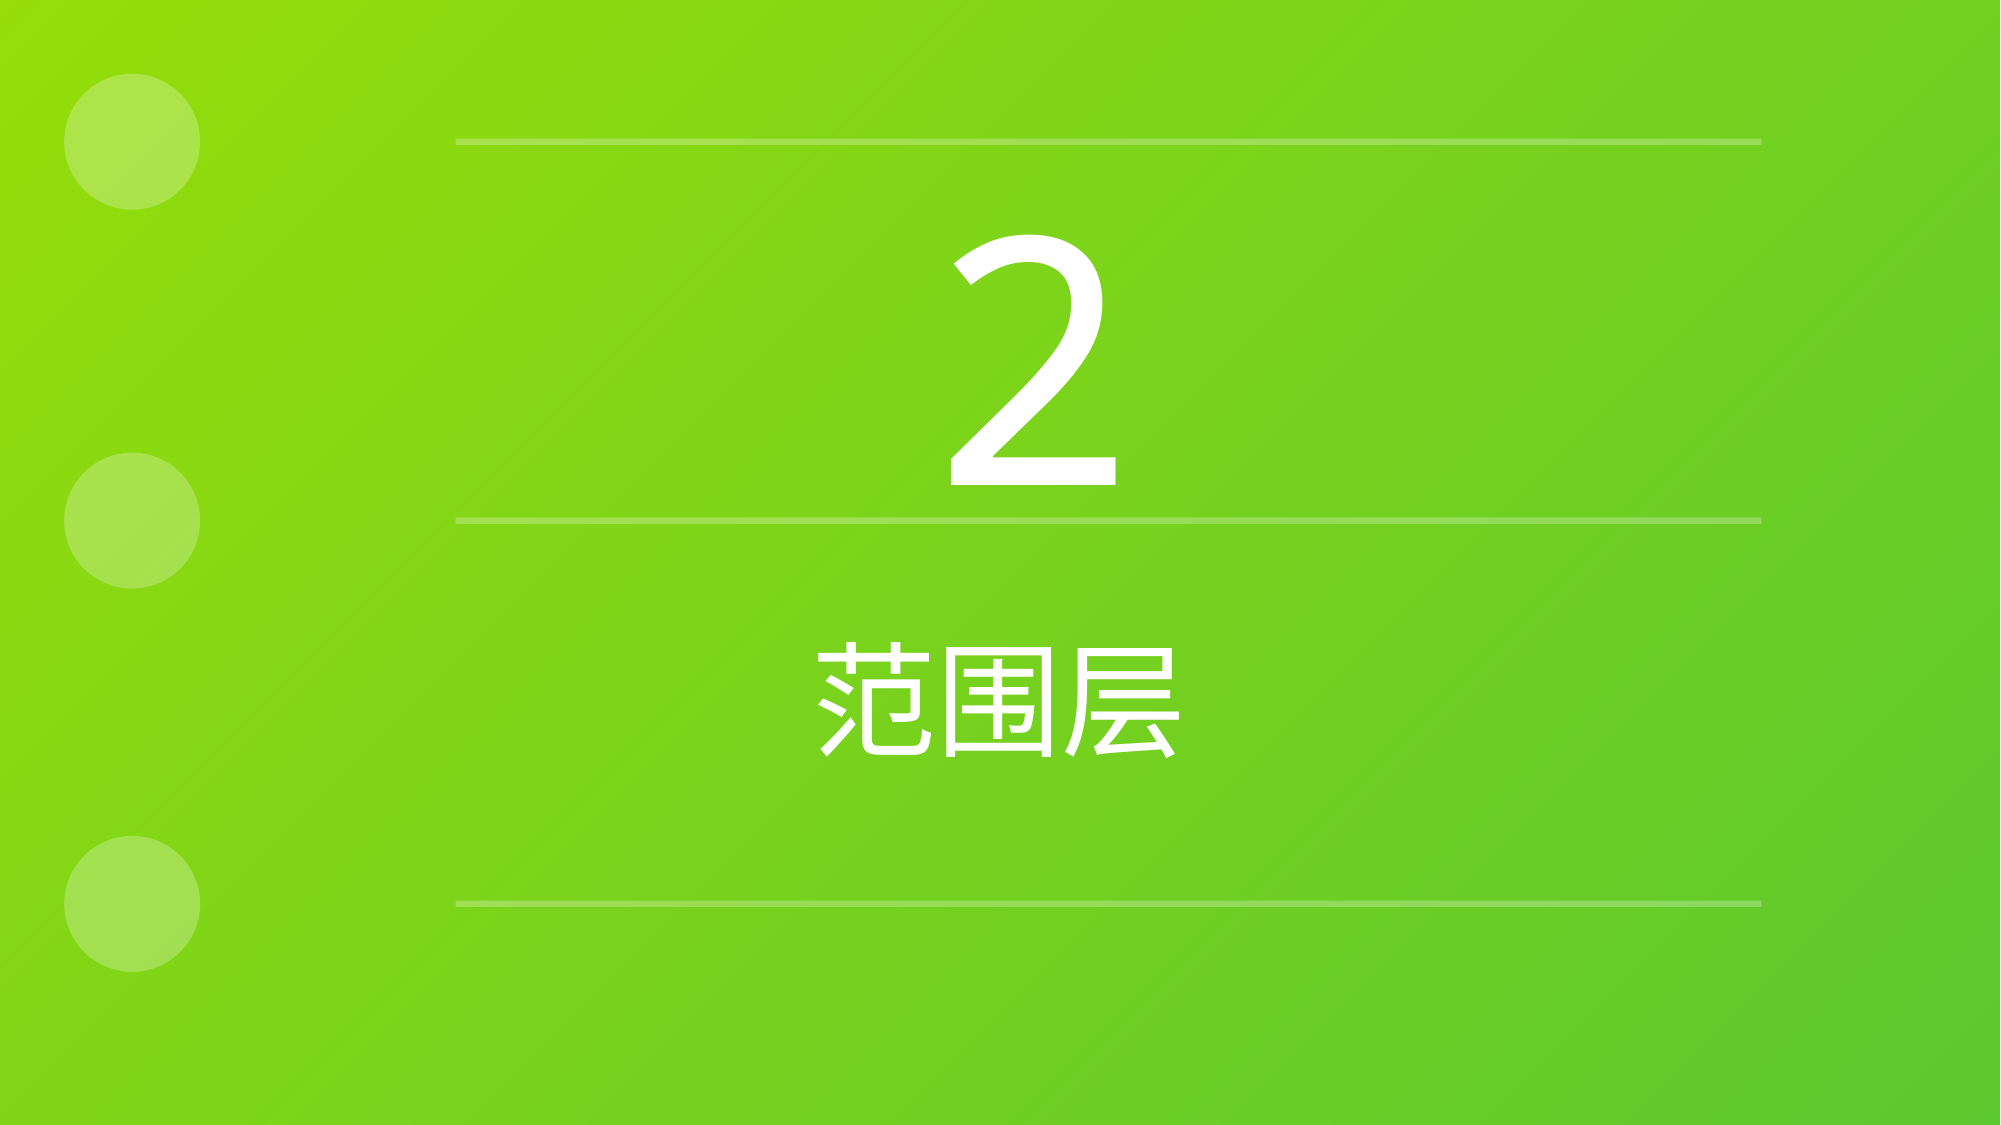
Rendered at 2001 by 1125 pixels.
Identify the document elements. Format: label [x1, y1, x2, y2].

text_box [64, 73, 1762, 972]
